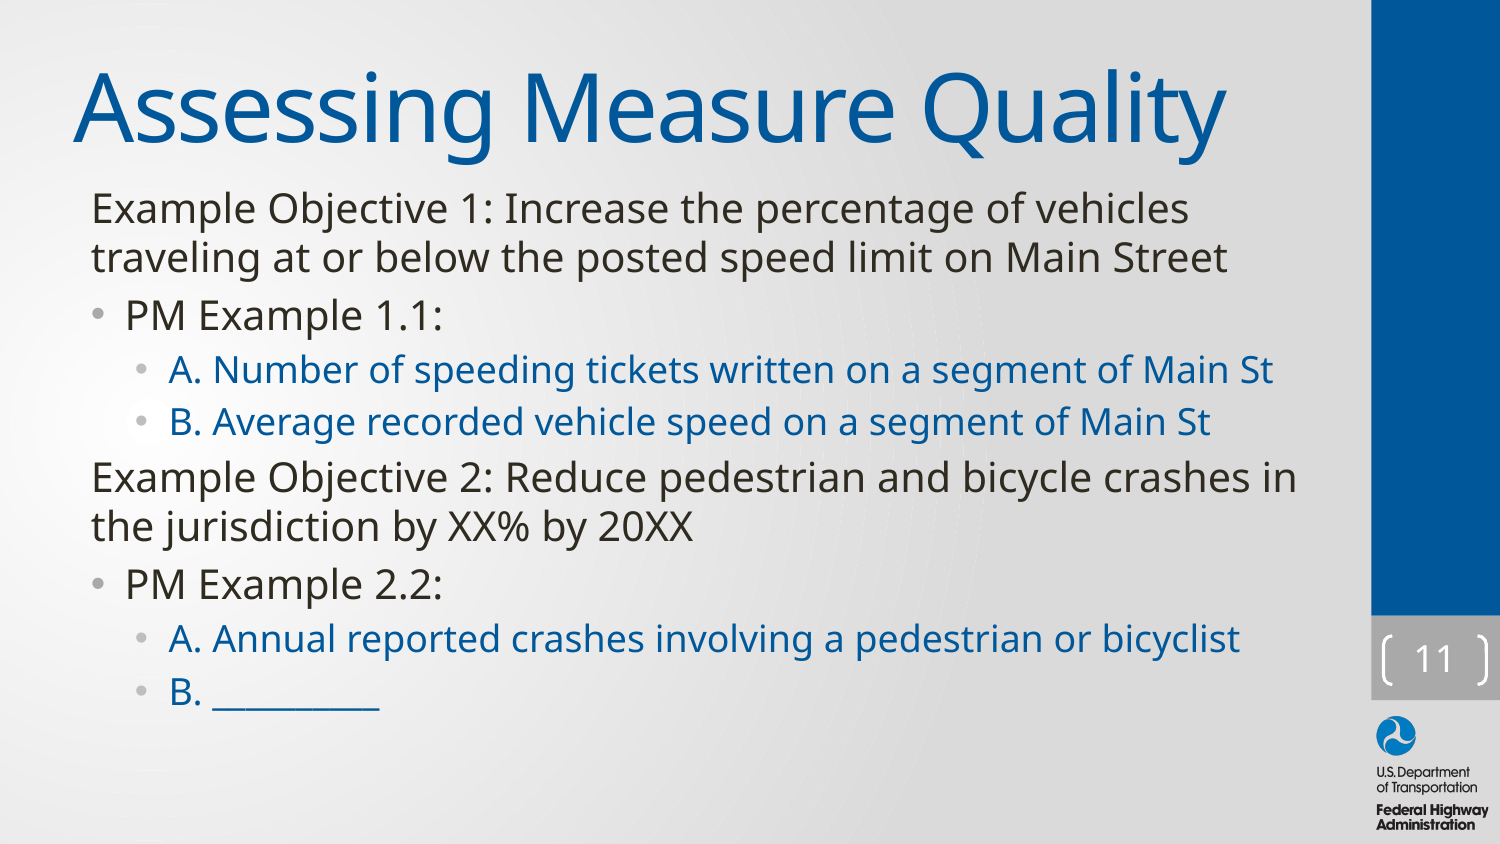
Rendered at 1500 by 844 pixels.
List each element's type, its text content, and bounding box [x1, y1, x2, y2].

slide_number 11 [1381, 634, 1488, 687]
title Assessing Measure Quality [58, 33, 1309, 174]
list Example Objective 1: Increase the percentage of vehicles traveling at or below the posted speed limit on Main Street PM Example 1.1: A. Number of speeding tickets written on a segment of Main St B. Average recorded vehicle speed on a segment of Main St Example Objective 2: Reduce pedestrian and bicycle crashes in the jurisdiction by XX% by 20XX PM Example 2.2: A. Annual reported crashes involving a pedestrian or bicyclist B. __________ [58, 174, 1326, 844]
